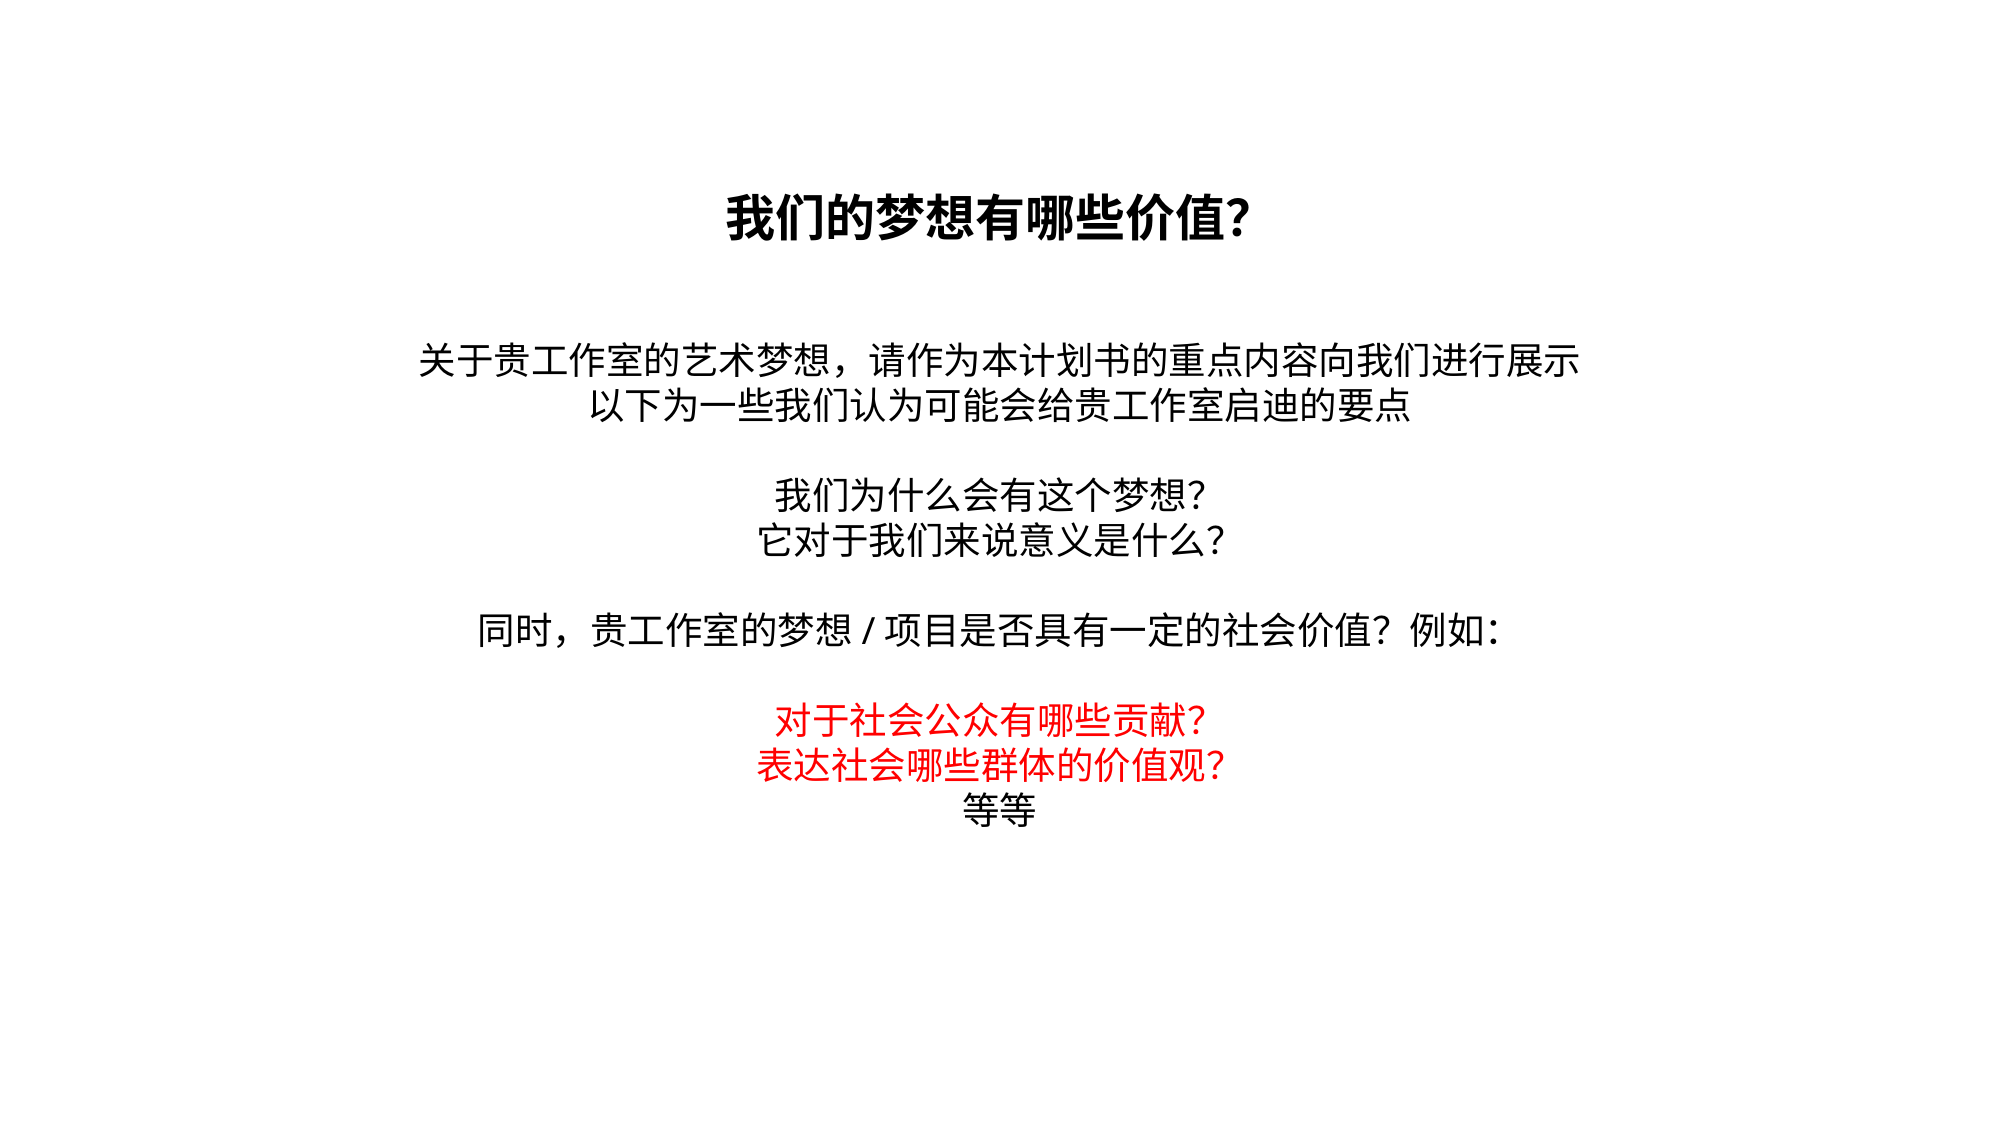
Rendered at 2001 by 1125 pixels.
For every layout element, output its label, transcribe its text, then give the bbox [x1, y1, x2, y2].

text_box 我们的梦想有哪些价值？ [329, 179, 1671, 255]
text_box 关于贵工作室的艺术梦想，请作为本计划书的重点内容向我们进行展示 以下为一些我们认为可能会给贵工作室启迪的要点 我们为什么会有这个梦想？ 它对于我们来说意义是什么？ 同时，贵工作室的梦想/项目是否具有一定的社会价值？例如： 对于社会公众有哪些贡献？ 表达社会哪些群体的价值观？ 等等 [285, 329, 1715, 840]
